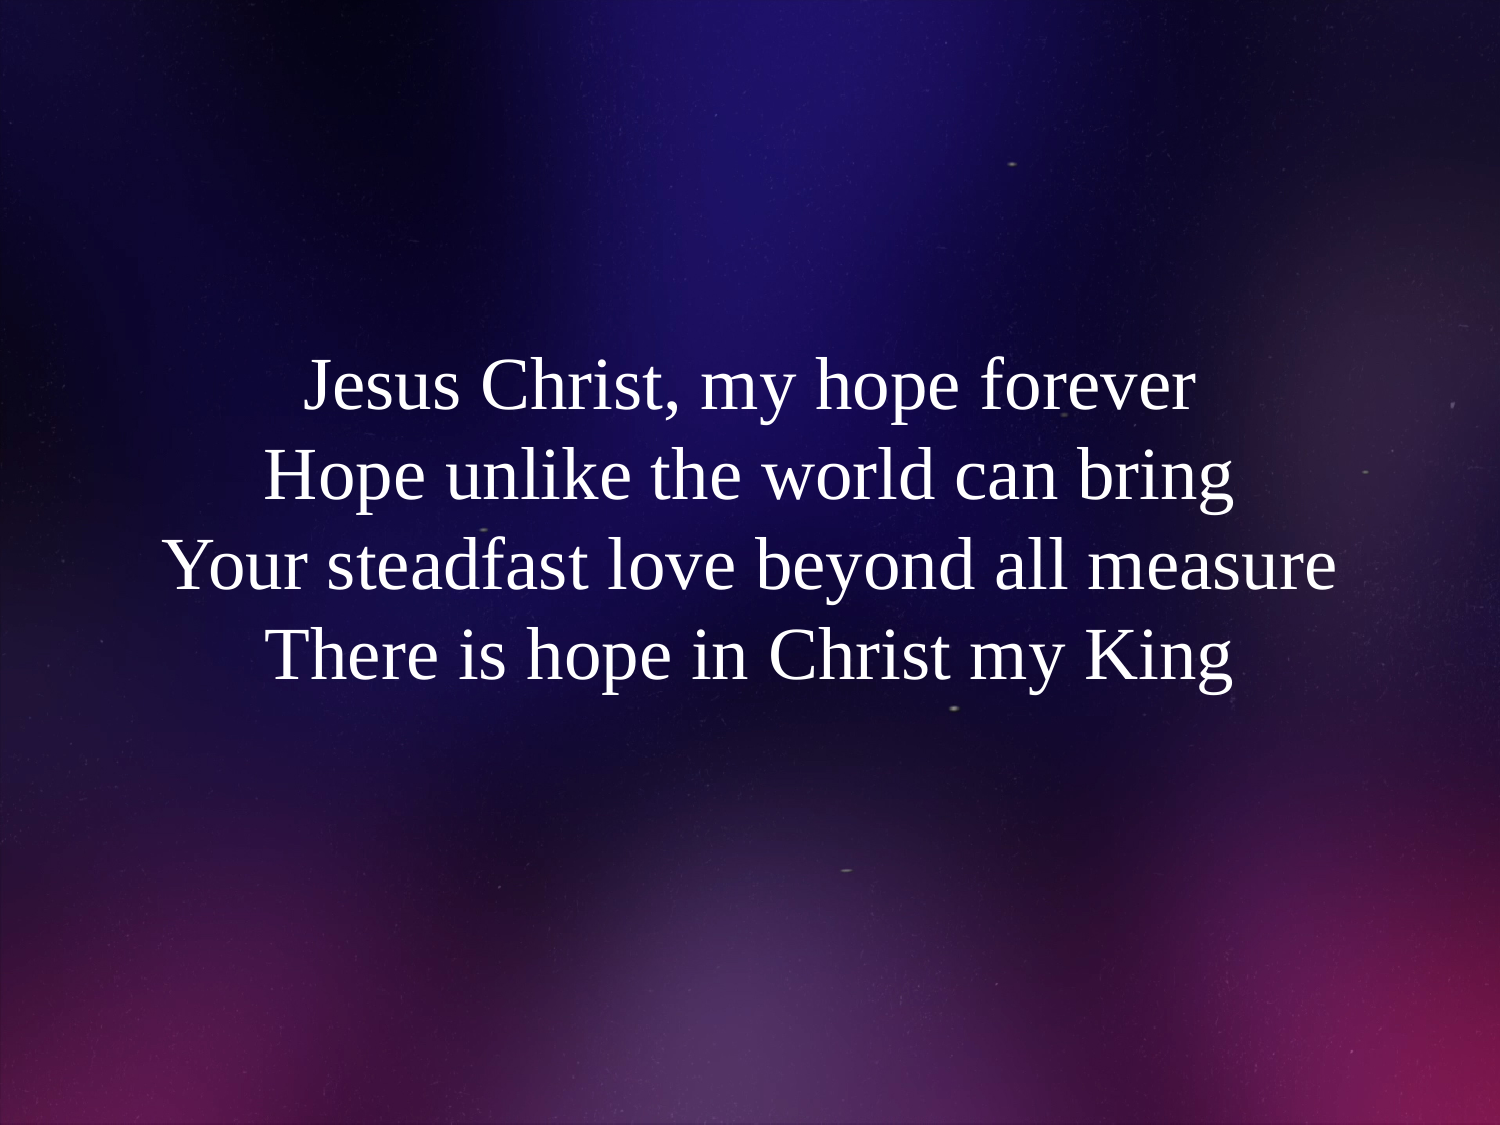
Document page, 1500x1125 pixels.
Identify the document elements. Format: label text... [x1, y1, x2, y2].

title Jesus Christ, my hope forever Hope unlike the world can bring Your steadfast love beyond all measure There is hope in Christ my King [37, 420, 1463, 609]
picture [0, 0, 1500, 1125]
